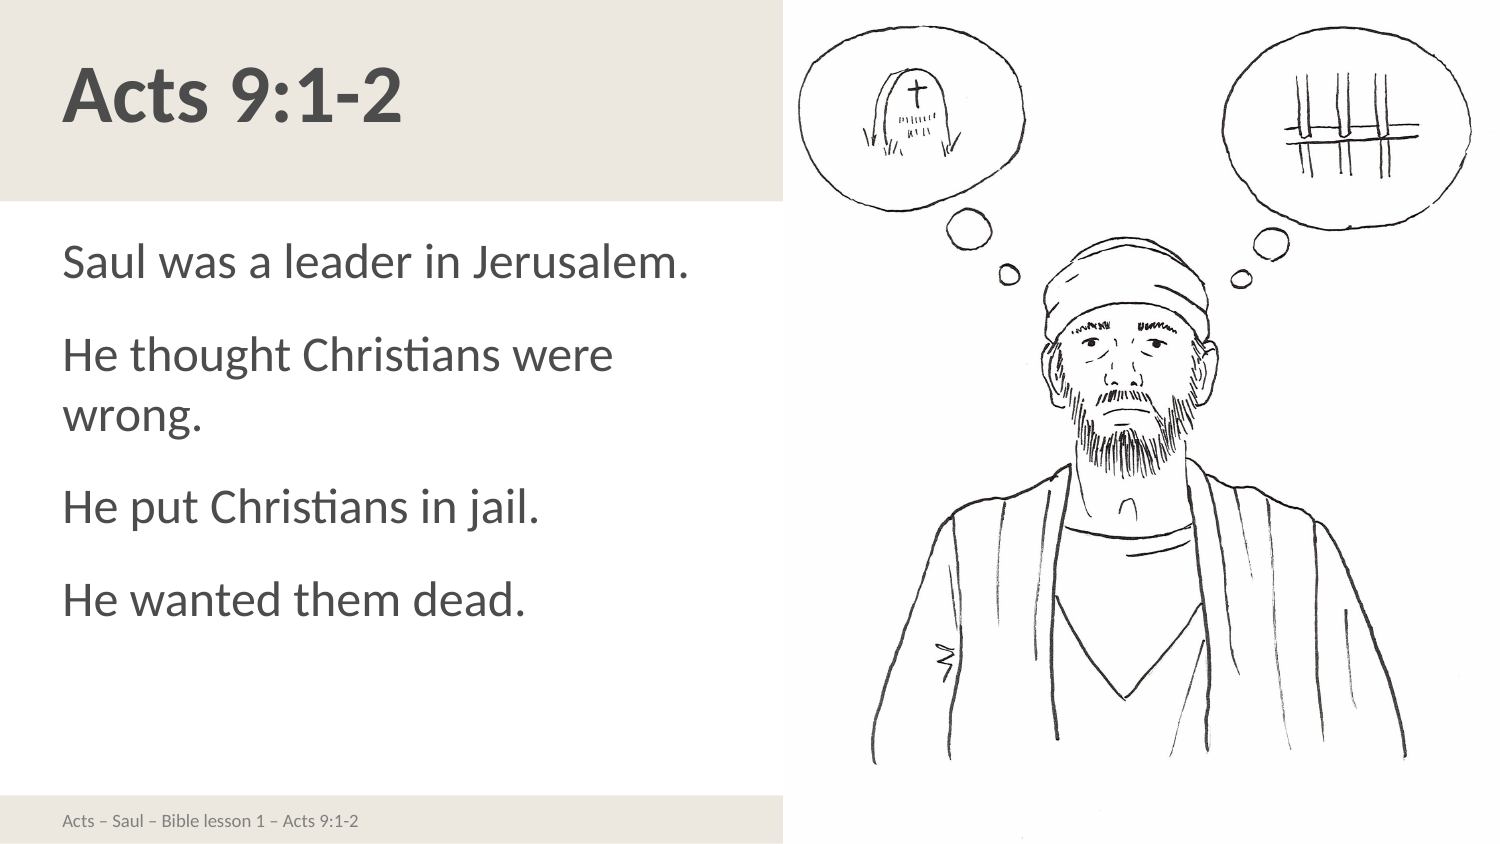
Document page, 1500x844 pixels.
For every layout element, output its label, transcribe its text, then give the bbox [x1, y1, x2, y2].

list Saul was a leader in Jerusalem. He thought Christians were wrong. He put Christians in jail. He wanted them dead. [62, 228, 739, 763]
title Acts 9:1-2 [62, 50, 739, 135]
footer Acts – Saul – Bible lesson 1 – Acts 9:1-2 [62, 806, 758, 833]
picture [783, 0, 1500, 844]
